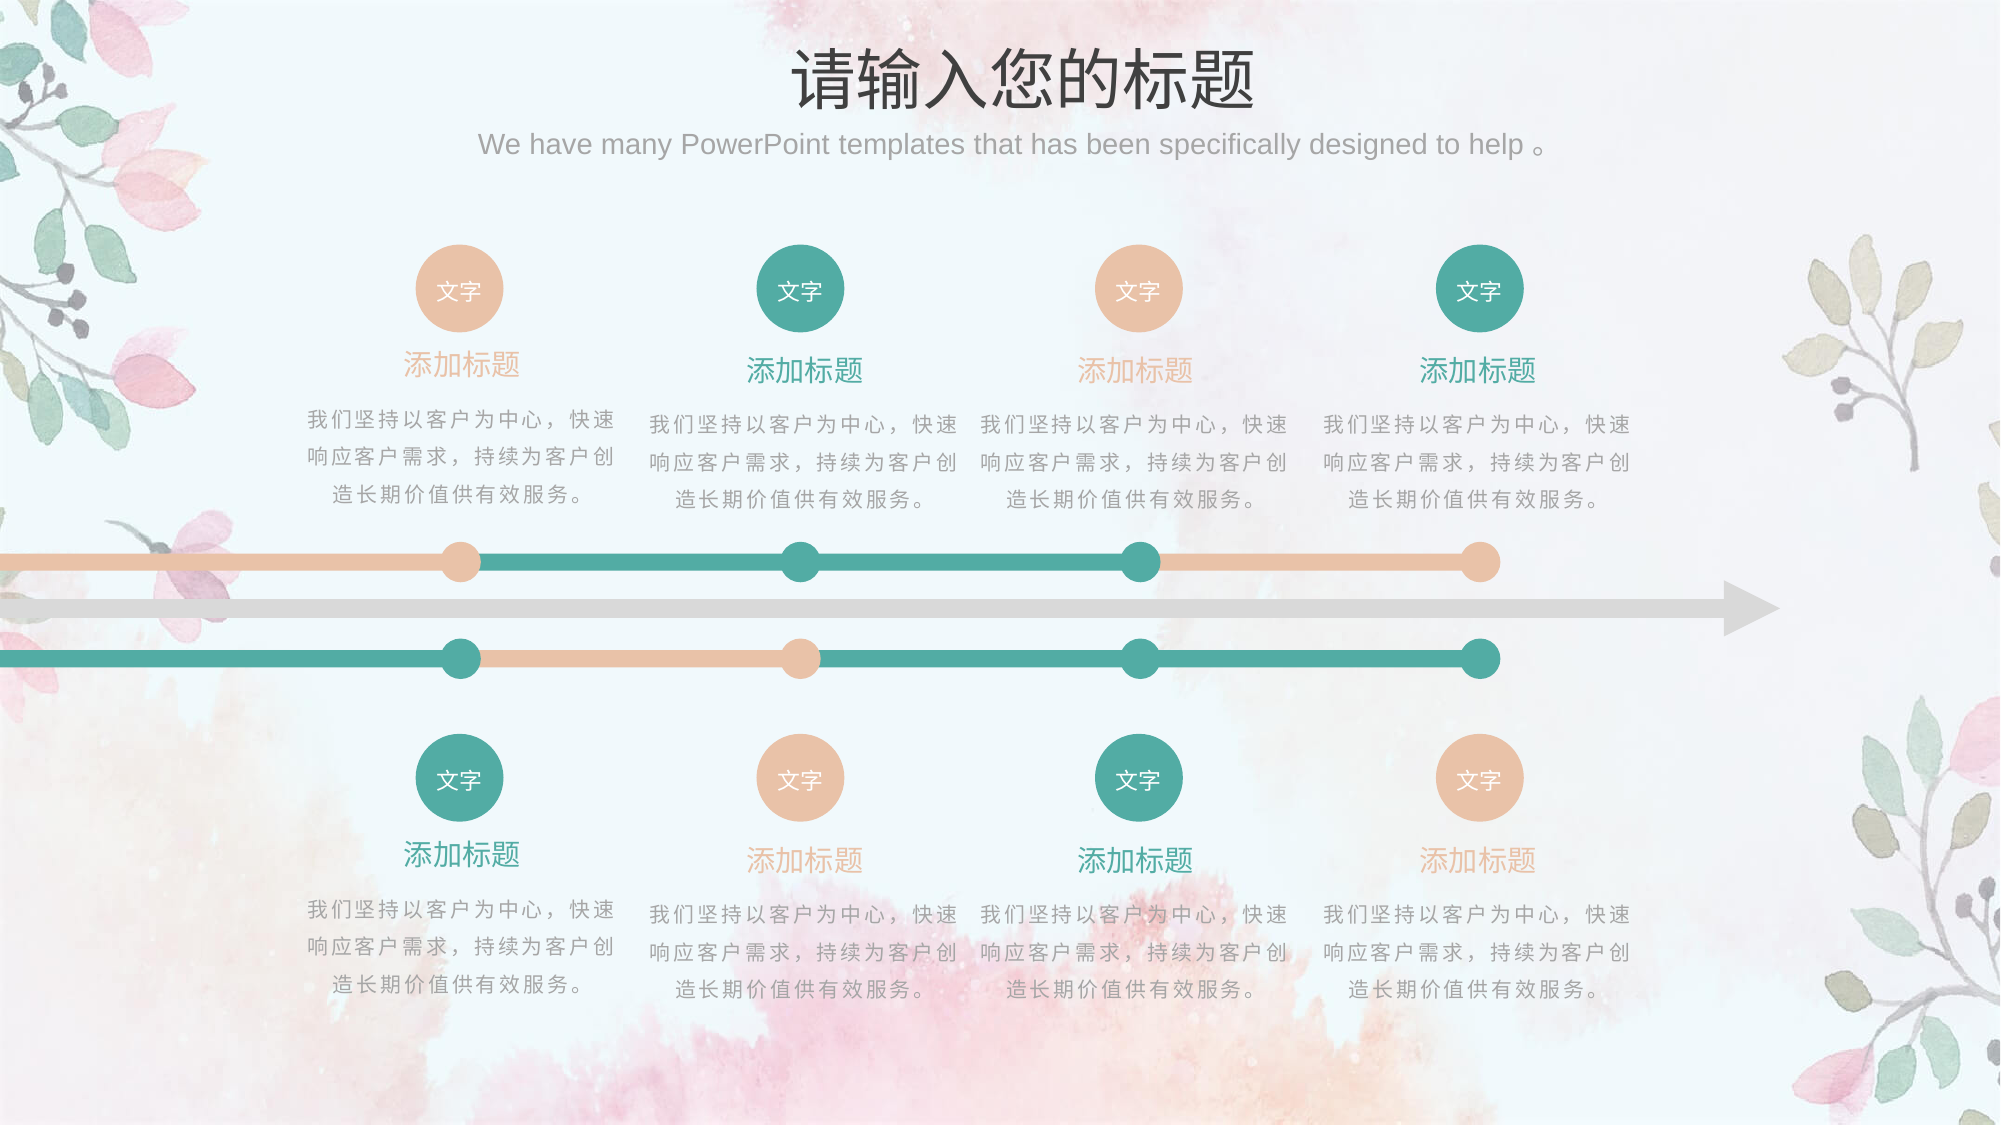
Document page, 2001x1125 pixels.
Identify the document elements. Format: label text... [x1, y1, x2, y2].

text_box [1161, 541, 1501, 583]
text_box 添加标题 我们坚持以客户为中心，快速响应客户需求，持续为客户创造长期价值供有效服务。 [291, 321, 634, 514]
text_box 文字 [756, 244, 845, 327]
text_box 文字 [1435, 244, 1524, 327]
text_box 添加标题 我们坚持以客户为中心，快速响应客户需求，持续为客户创造长期价值供有效服务。 [291, 811, 634, 1004]
text_box 文字 [415, 244, 504, 321]
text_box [821, 541, 1161, 583]
text_box 添加标题 我们坚持以客户为中心，快速响应客户需求，持续为客户创造长期价值供有效服务。 [1307, 327, 1650, 520]
text_box 添加标题 我们坚持以客户为中心，快速响应客户需求，持续为客户创造长期价值供有效服务。 [964, 816, 1307, 1009]
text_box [1161, 638, 1501, 679]
text_box 文字 [1095, 244, 1183, 327]
text_box 文字 [1435, 733, 1524, 816]
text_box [0, 638, 481, 679]
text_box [481, 541, 821, 583]
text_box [481, 638, 821, 679]
text_box 添加标题 我们坚持以客户为中心，快速响应客户需求，持续为客户创造长期价值供有效服务。 [1307, 816, 1650, 1009]
picture [0, 0, 2001, 1125]
text_box 添加标题 我们坚持以客户为中心，快速响应客户需求，持续为客户创造长期价值供有效服务。 [964, 327, 1307, 520]
text_box 添加标题 我们坚持以客户为中心，快速响应客户需求，持续为客户创造长期价值供有效服务。 [633, 816, 964, 1009]
text_box We have many PowerPoint templates that has been specifically designed to help。 [463, 118, 1583, 168]
text_box 文字 [1095, 733, 1183, 816]
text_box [0, 541, 481, 583]
text_box 请输入您的标题 [774, 30, 1272, 118]
text_box 文字 [756, 733, 845, 816]
text_box 添加标题 我们坚持以客户为中心，快速响应客户需求，持续为客户创造长期价值供有效服务。 [633, 327, 964, 520]
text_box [821, 638, 1161, 679]
text_box 文字 [415, 733, 504, 811]
